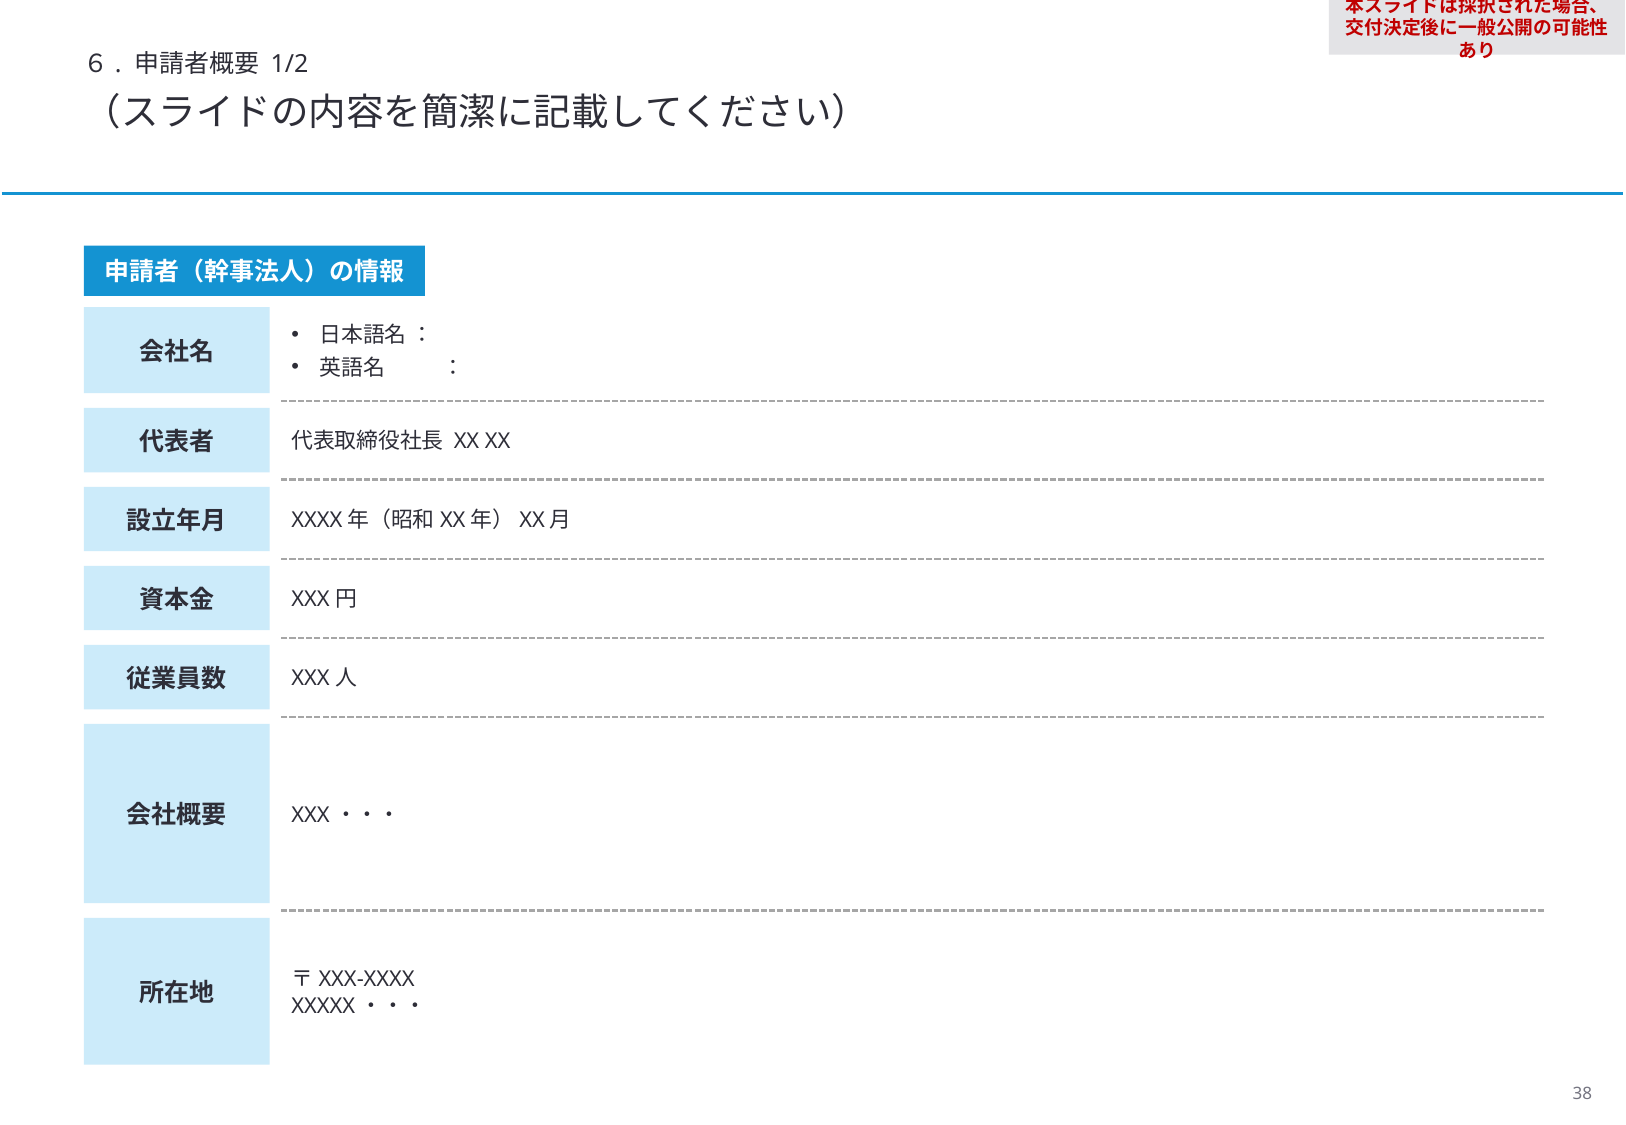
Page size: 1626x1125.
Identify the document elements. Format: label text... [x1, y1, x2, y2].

text_box 代表者 [83, 407, 270, 473]
text_box 設立年月 [83, 486, 270, 552]
text_box 〒XXX-XXXX XXXXX・・・ [279, 917, 1542, 1065]
text_box 日本語名 ： 英語名 ： [279, 306, 1542, 394]
text_box 所在地 [83, 917, 270, 1065]
text_box 会社名 [83, 306, 270, 394]
text_box 申請者（幹事法人）の情報 [83, 245, 426, 297]
text_box 資本金 [83, 565, 270, 631]
list ６. 申請者概要 1/2 [84, 40, 1543, 82]
text_box 従業員数 [83, 644, 270, 710]
text_box 会社概要 [83, 723, 270, 904]
text_box XXX・・・ [279, 723, 1542, 904]
text_box 代表取締役社長 XX XX [279, 407, 1542, 473]
text_box 本スライドは採択された場合、交付決定後に一般公開の可能性あり [1328, 0, 1625, 55]
list （スライドの内容を簡潔に記載してください） [84, 83, 1543, 183]
text_box XXX人 [279, 644, 1542, 710]
text_box XXX円 [279, 565, 1542, 631]
text_box XXXX年（昭和XX年）XX月 [279, 486, 1542, 552]
